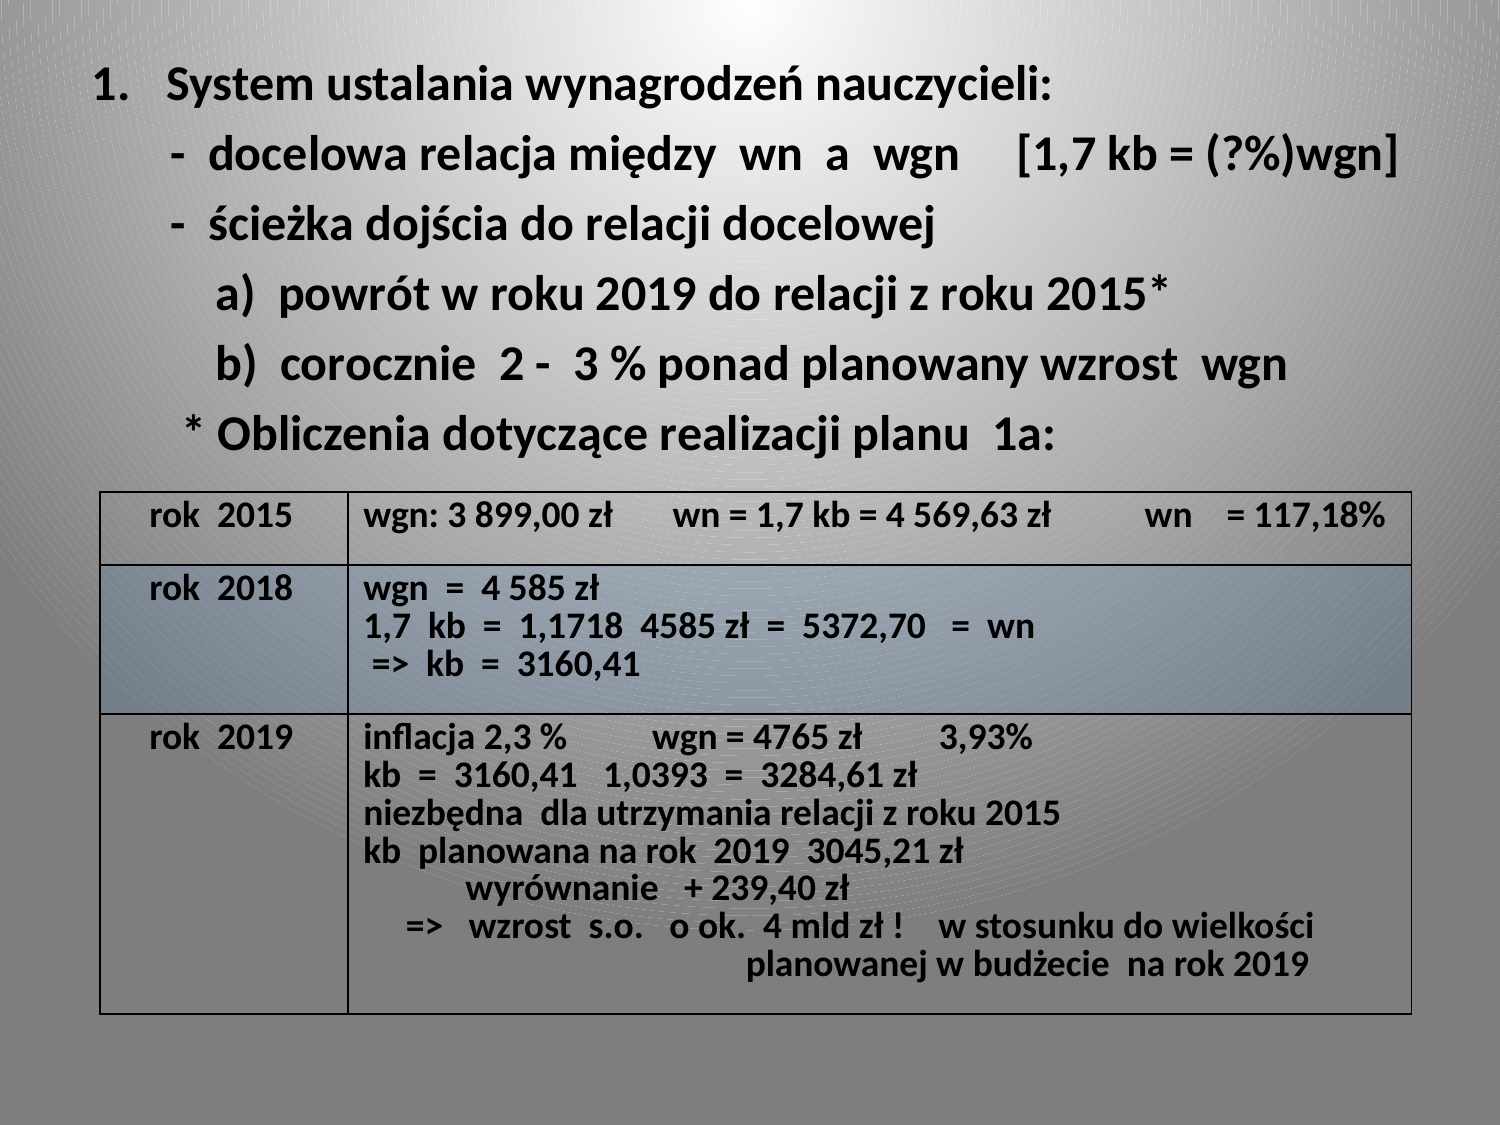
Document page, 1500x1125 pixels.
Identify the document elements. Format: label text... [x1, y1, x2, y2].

list System ustalania wynagrodzeń nauczycieli: - docelowa relacja między wn a wgn [1,7 kb = (?%)wgn] - ścieżka dojścia do relacji docelowej a) powrót w roku 2019 do relacji z roku 2015* b) corocznie 2 - 3 % ponad planowany wzrost wgn * Obliczenia dotyczące realizacji planu 1a: [76, 42, 1427, 1094]
